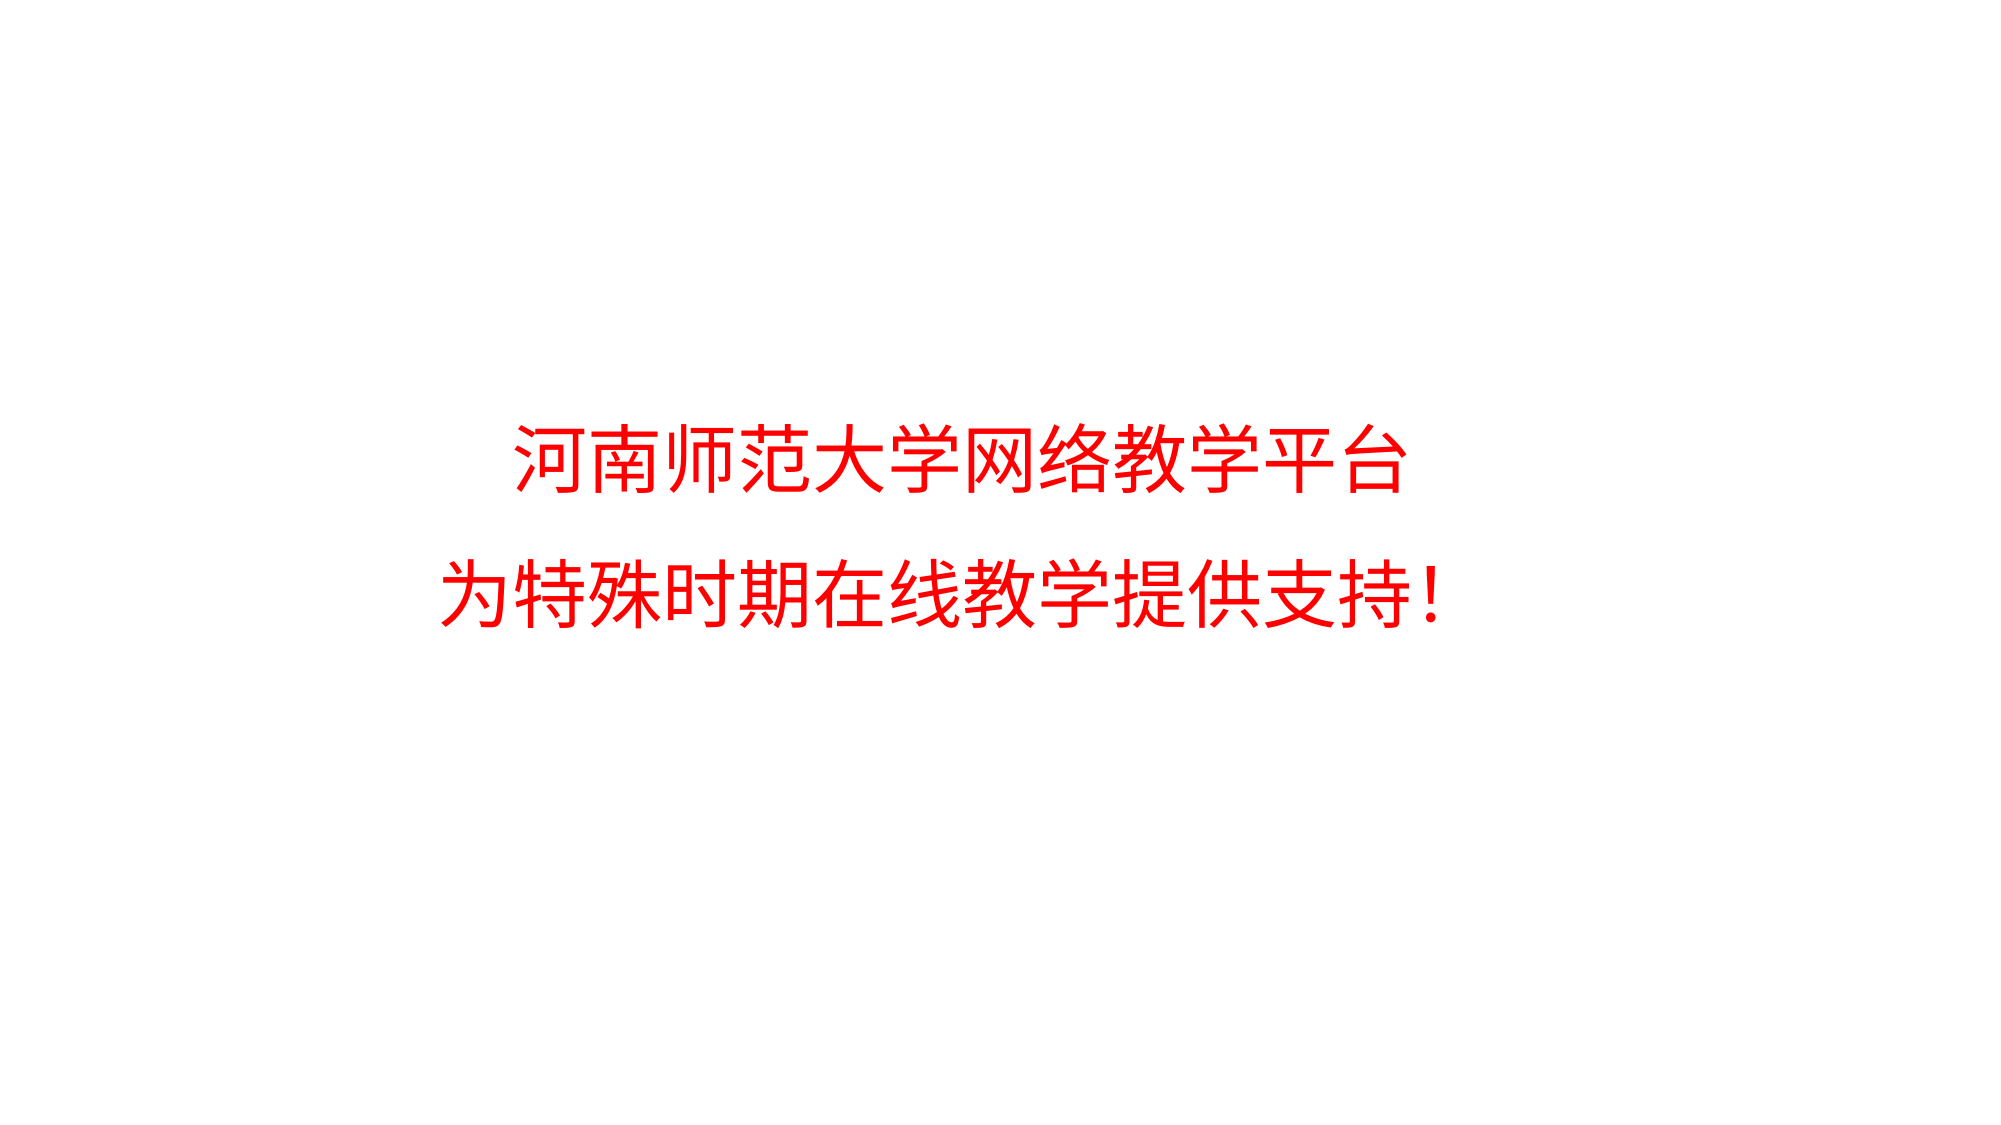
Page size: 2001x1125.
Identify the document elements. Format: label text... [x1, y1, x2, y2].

text_box 河南师范大学网络教学平台 为特殊时期在线教学提供支持！ [0, 359, 1963, 645]
